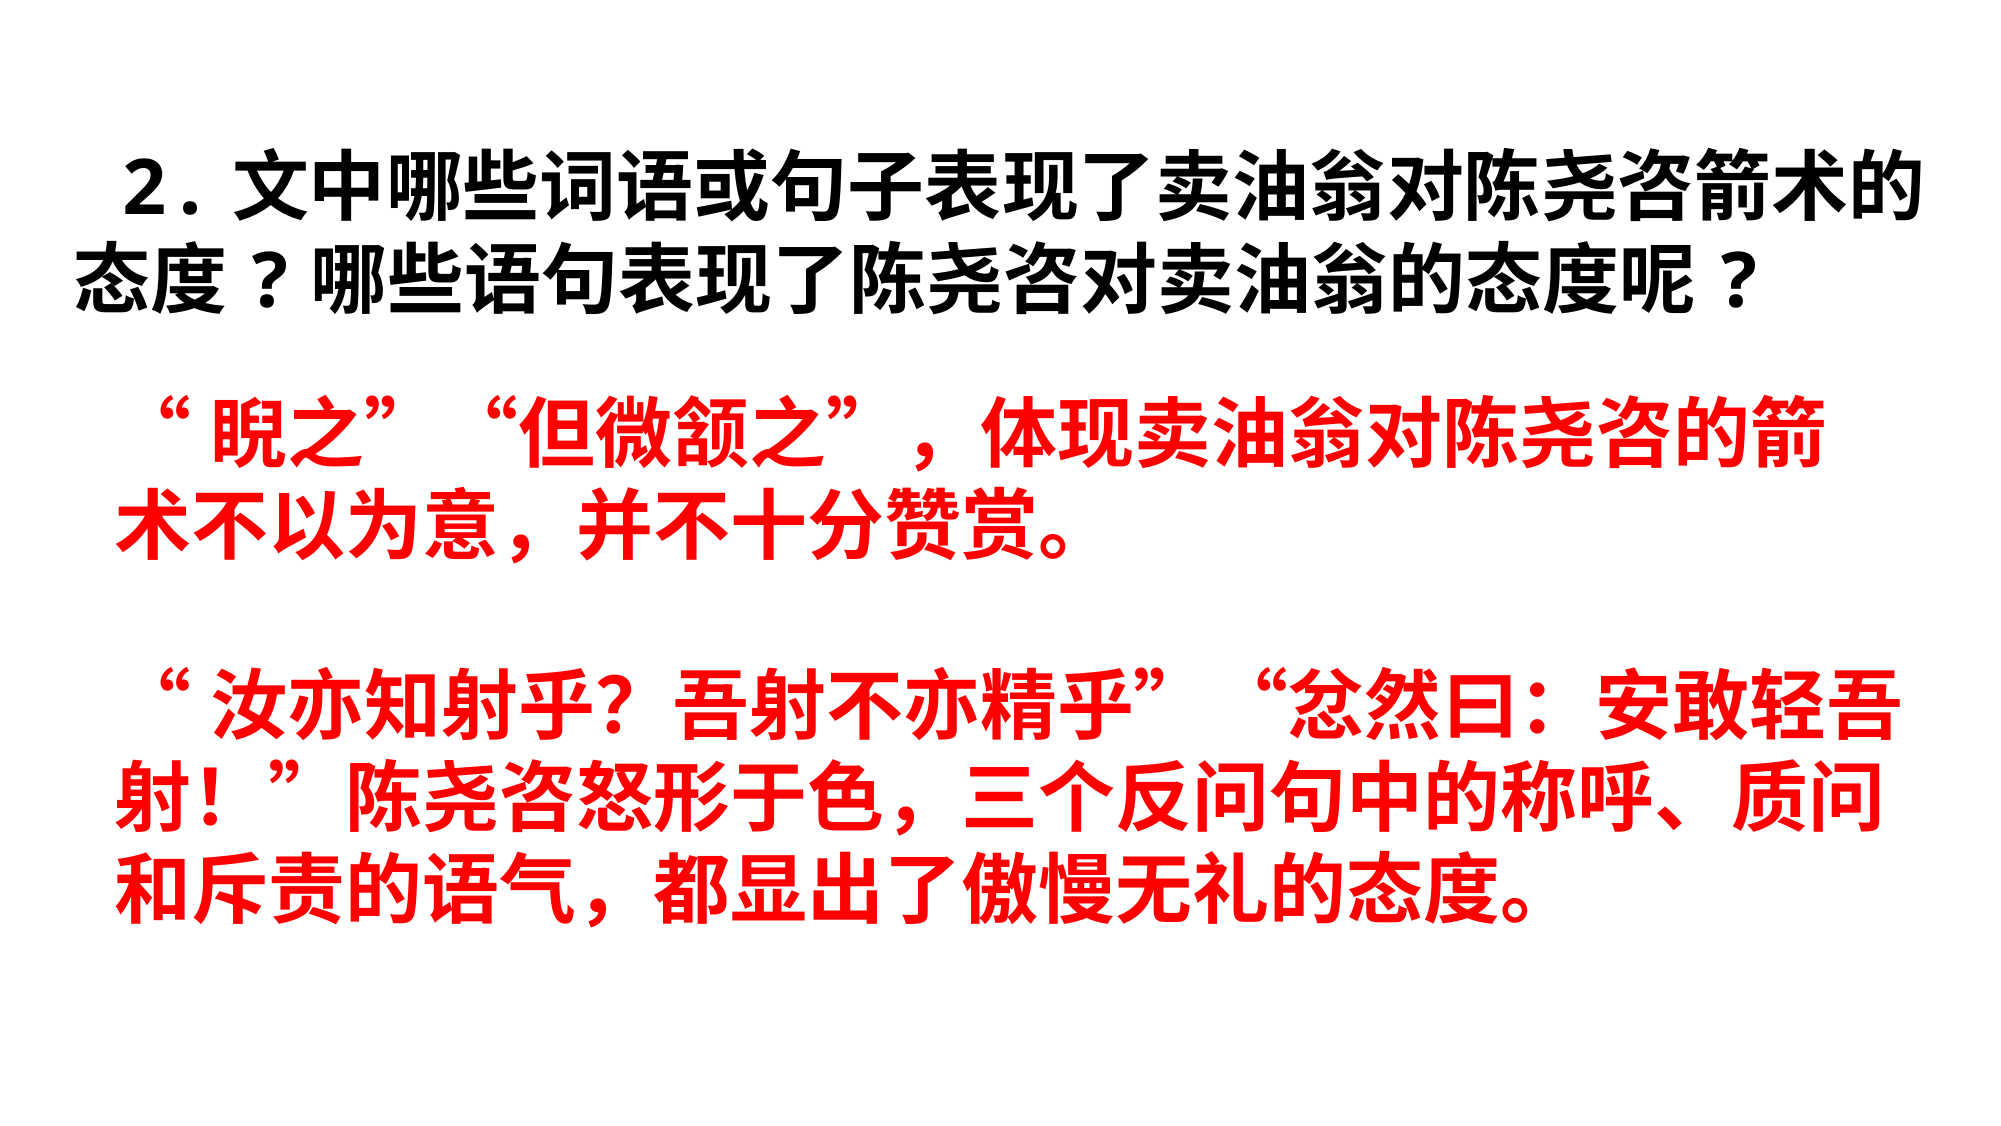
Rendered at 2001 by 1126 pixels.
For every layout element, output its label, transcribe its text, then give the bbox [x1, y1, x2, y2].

text_box 2.文中哪些词语或句子表现了卖油翁对陈尧咨箭术的态度?哪些语句表现了陈尧咨对卖油翁的态度呢? [53, 125, 2001, 333]
text_box “汝亦知射乎？吾射不亦精乎”“忿然曰：安敢轻吾射！”陈尧咨怒形于色，三个反问句中的称呼、质问和斥责的语气，都显出了傲慢无礼的态度。 [94, 646, 1938, 944]
text_box “睨之”“但微颔之”，体现卖油翁对陈尧咨的箭术不以为意，并不十分赞赏。 [94, 374, 1891, 580]
